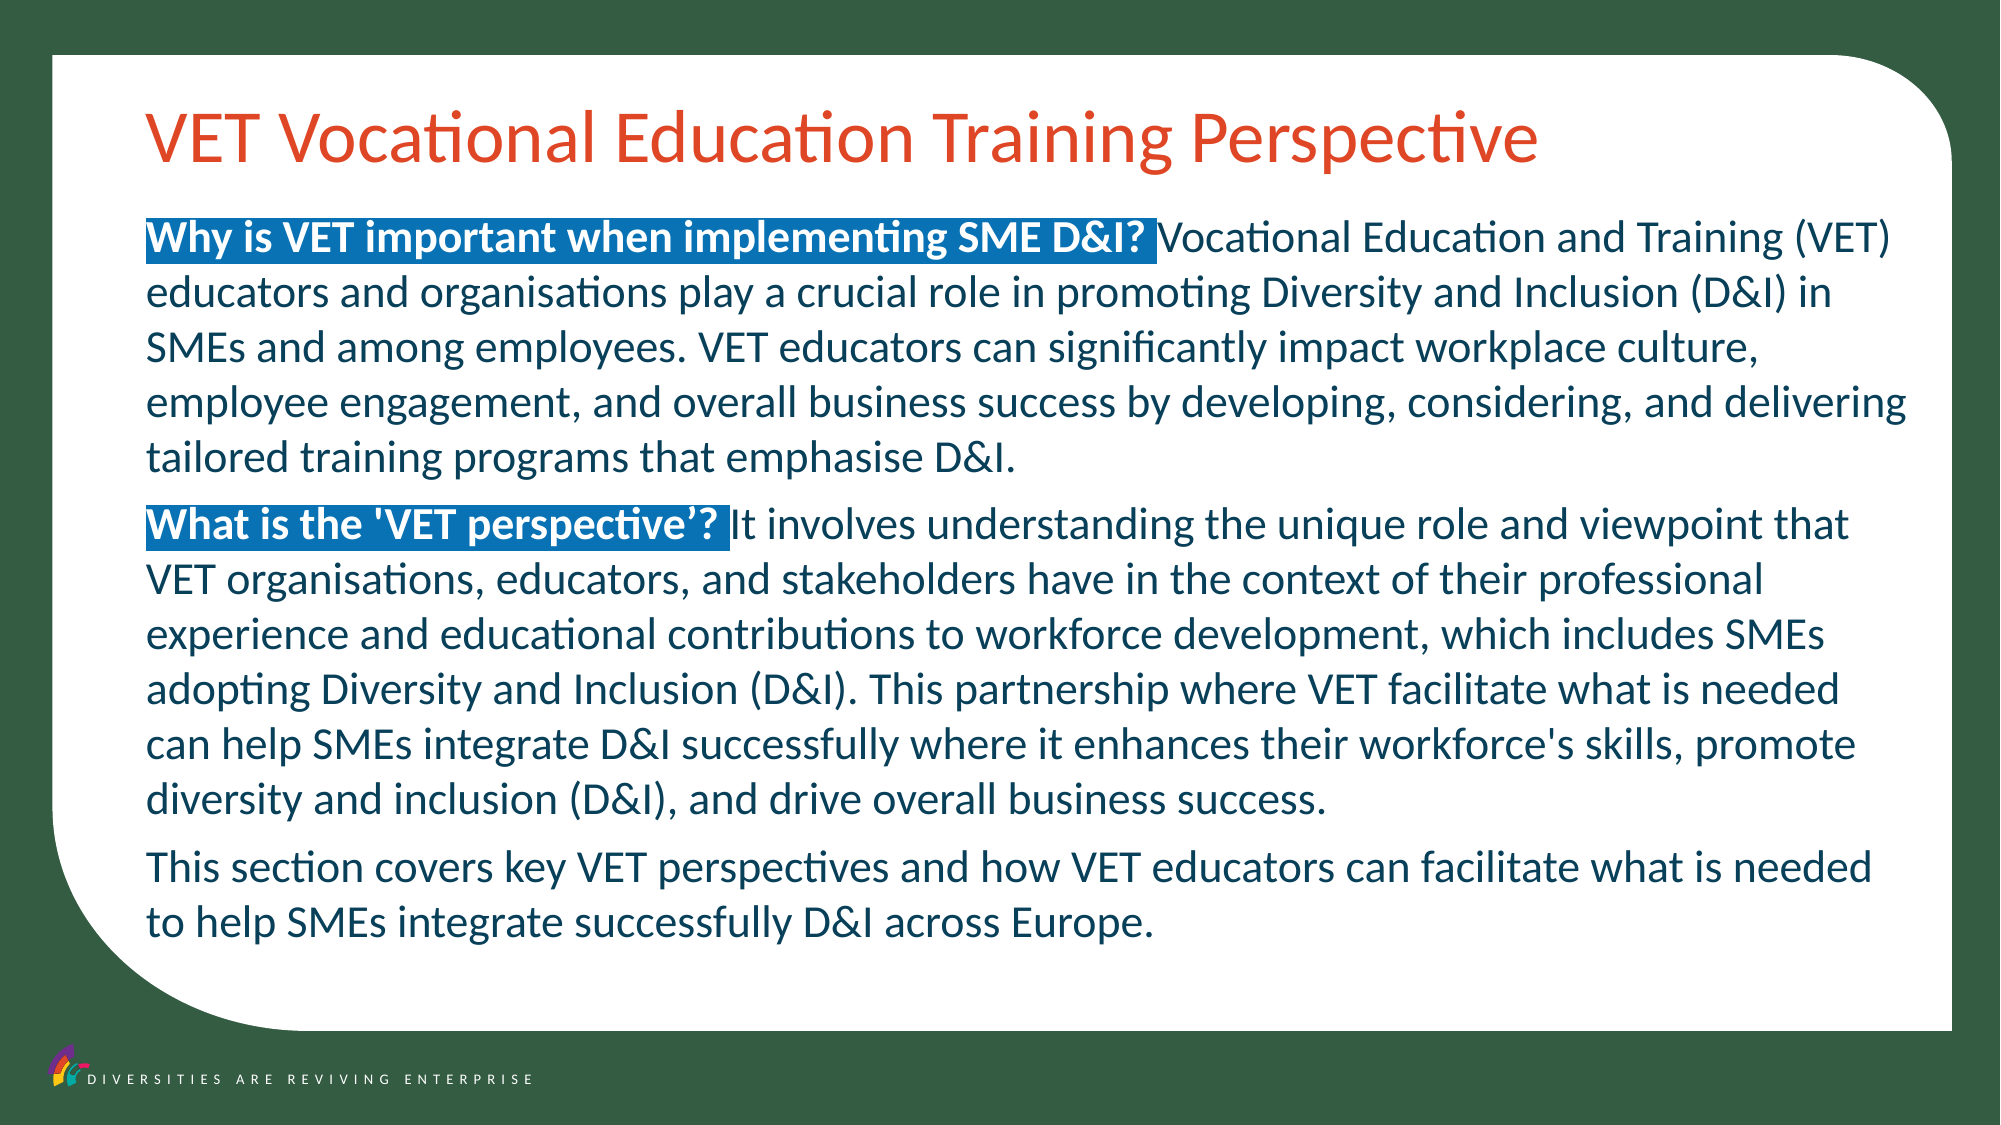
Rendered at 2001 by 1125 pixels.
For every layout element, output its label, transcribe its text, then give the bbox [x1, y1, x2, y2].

list VET Vocational Education Training Perspective [130, 90, 1869, 222]
list Why is VET important when implementing SME D&I? Vocational Education and Training (VET) educators and organisations play a crucial role in promoting Diversity and Inclusion (D&I) in SMEs and among employees. VET educators can significantly impact workplace culture, employee engagement, and overall business success by developing, considering, and delivering tailored training programs that emphasise D&I. What is the 'VET perspective’? It involves understanding the unique role and viewpoint that VET organisations, educators, and stakeholders have in the context of their professional experience and educational contributions to workforce development, which includes SMEs adopting Diversity and Inclusion (D&I). This partnership where VET facilitate what is needed can help SMEs integrate D&I successfully where it enhances their workforce's skills, promote diversity and inclusion (D&I), and drive overall business success. This section covers key VET perspectives and how VET educators can facilitate what is needed to help SMEs integrate successfully D&I across Europe. [130, 199, 1924, 831]
